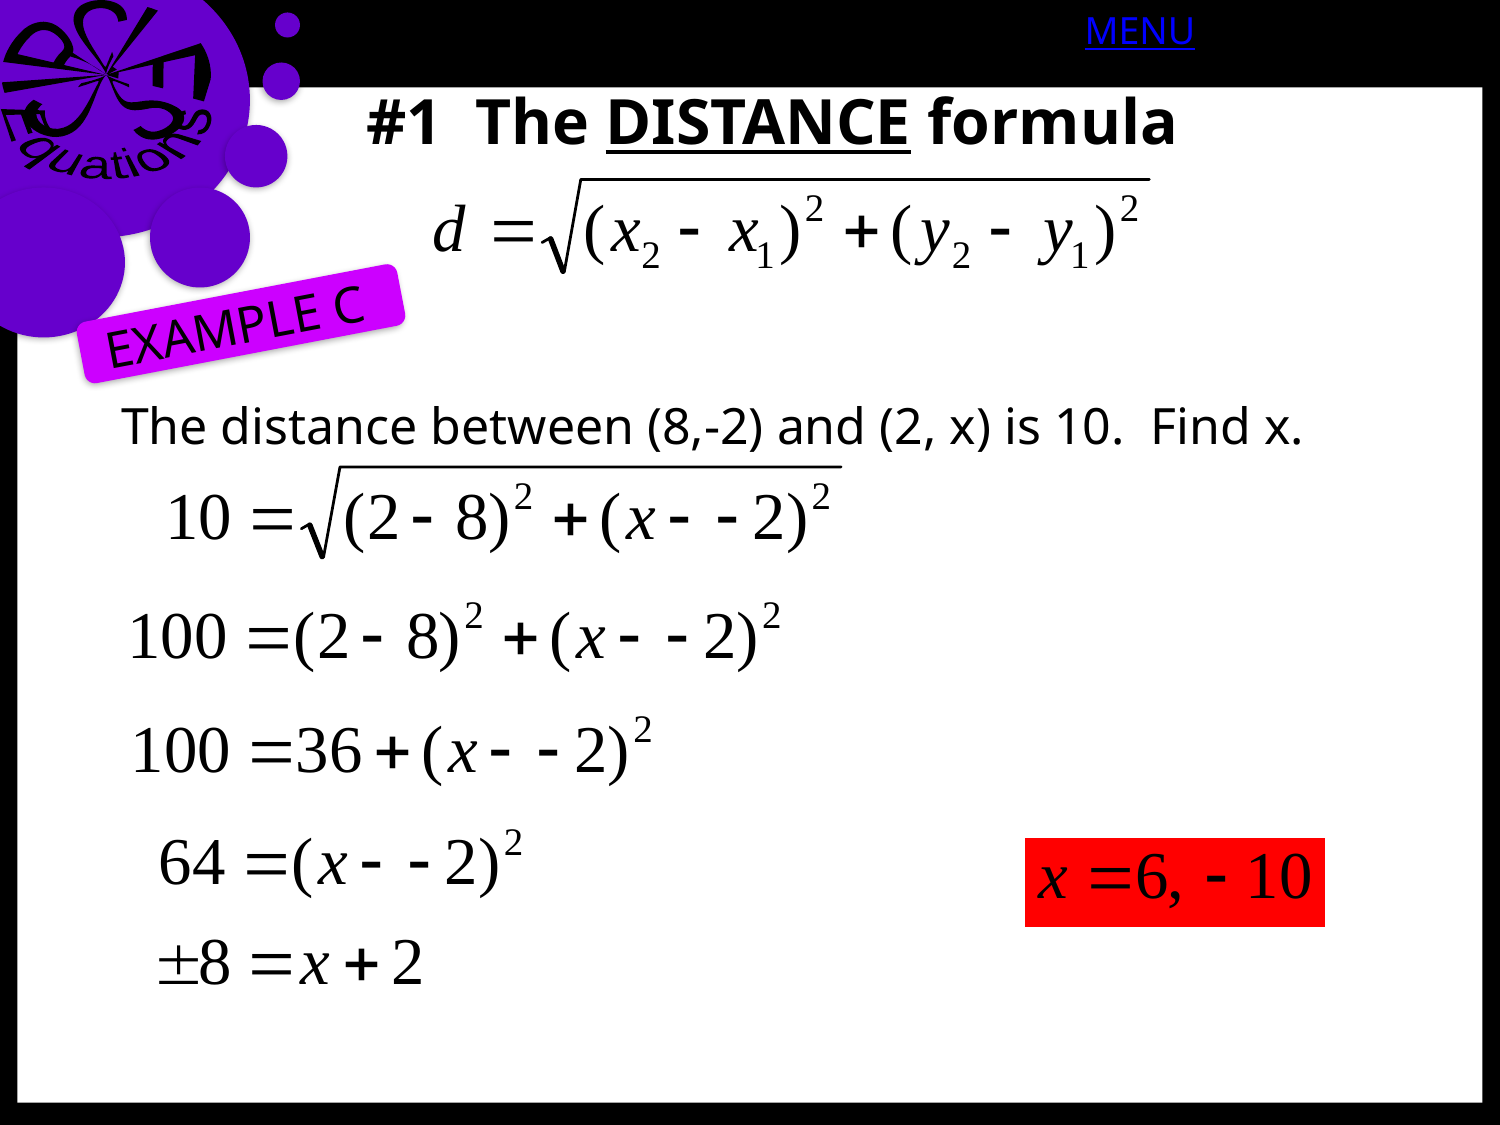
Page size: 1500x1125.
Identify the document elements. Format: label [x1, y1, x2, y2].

text_box [162, 449, 854, 573]
text_box [127, 699, 663, 801]
text_box [124, 585, 794, 687]
text_box [1024, 837, 1326, 928]
text_box [142, 923, 438, 1002]
text_box [421, 162, 1163, 286]
text_box [0, 0, 1500, 1125]
text_box [149, 812, 535, 913]
